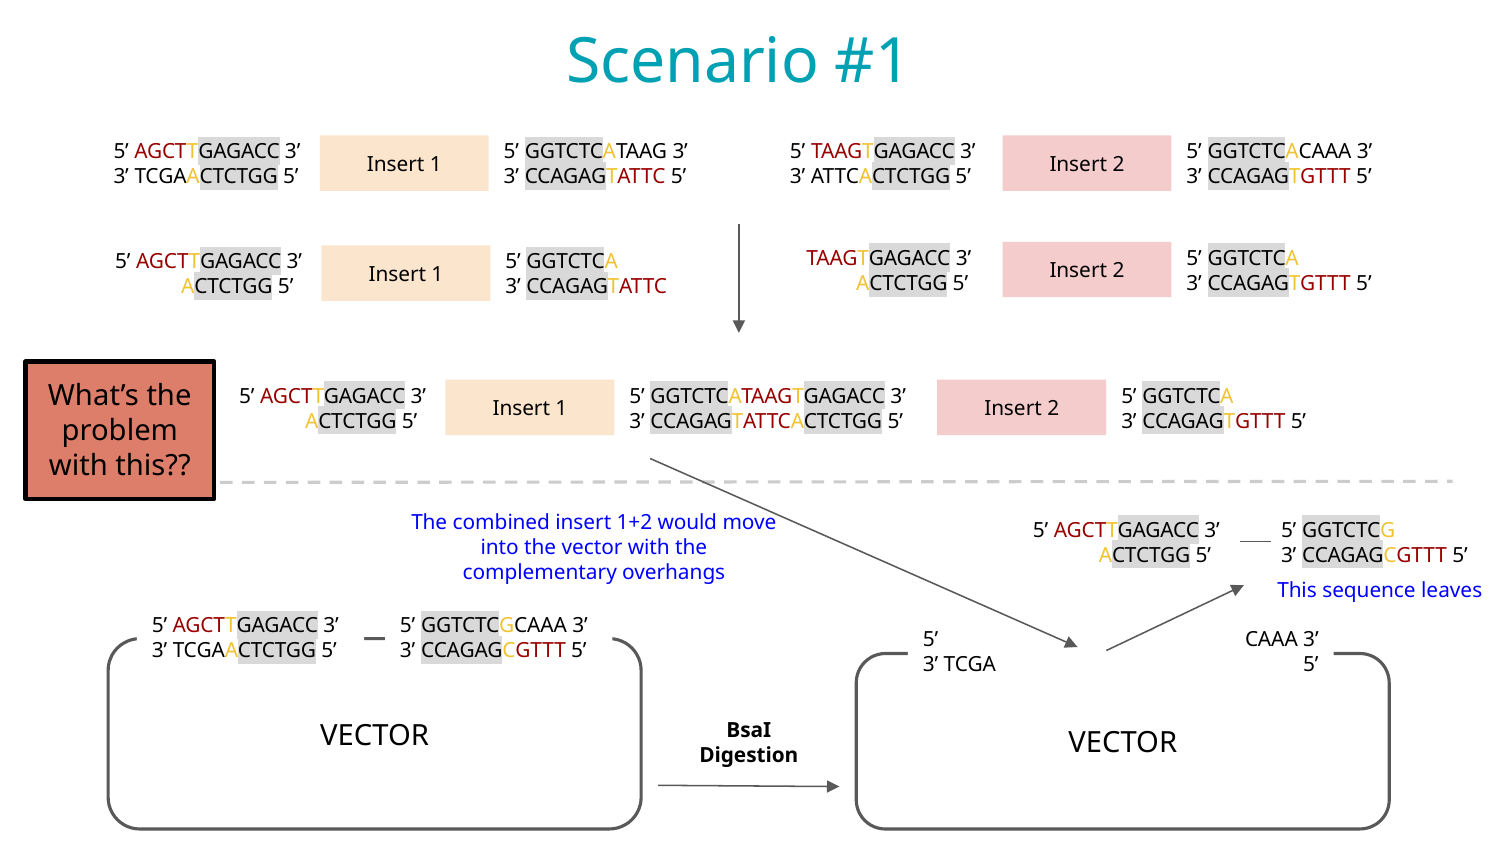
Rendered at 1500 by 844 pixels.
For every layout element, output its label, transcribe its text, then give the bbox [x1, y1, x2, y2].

text_box The combined insert 1+2 would move into the vector with the complementary overhangs [393, 493, 644, 566]
text_box 5’ GGTCTCATAAG 3’ 3’ CCAGAGTATTC 5’ [488, 111, 717, 215]
text_box What’s the problem with this?? [25, 361, 215, 499]
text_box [774, 217, 1400, 322]
text_box 5’ GGTCTCACAAA 3’ 3’ CCAGAGTGTTT 5’ [1171, 111, 1399, 215]
text_box Insert 1 [326, 135, 488, 191]
text_box BsaI Digestion [667, 701, 831, 775]
text_box 5’ TAAGTGAGACC 3’ 3’ ATTCACTCTGG 5’ [775, 111, 1003, 215]
text_box Insert 2 [1003, 135, 1171, 191]
text_box This sequence leaves [1249, 561, 1500, 608]
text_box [107, 599, 642, 830]
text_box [1082, 489, 1494, 594]
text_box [649, 458, 1078, 648]
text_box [1105, 584, 1245, 651]
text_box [855, 607, 1390, 830]
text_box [99, 220, 719, 326]
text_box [223, 355, 1334, 460]
text_box 5’ AGCTTGAGACC 3’ 3’ TCGAACTCTGG 5’ [98, 111, 326, 215]
text_box Scenario #1 [39, 4, 1438, 99]
